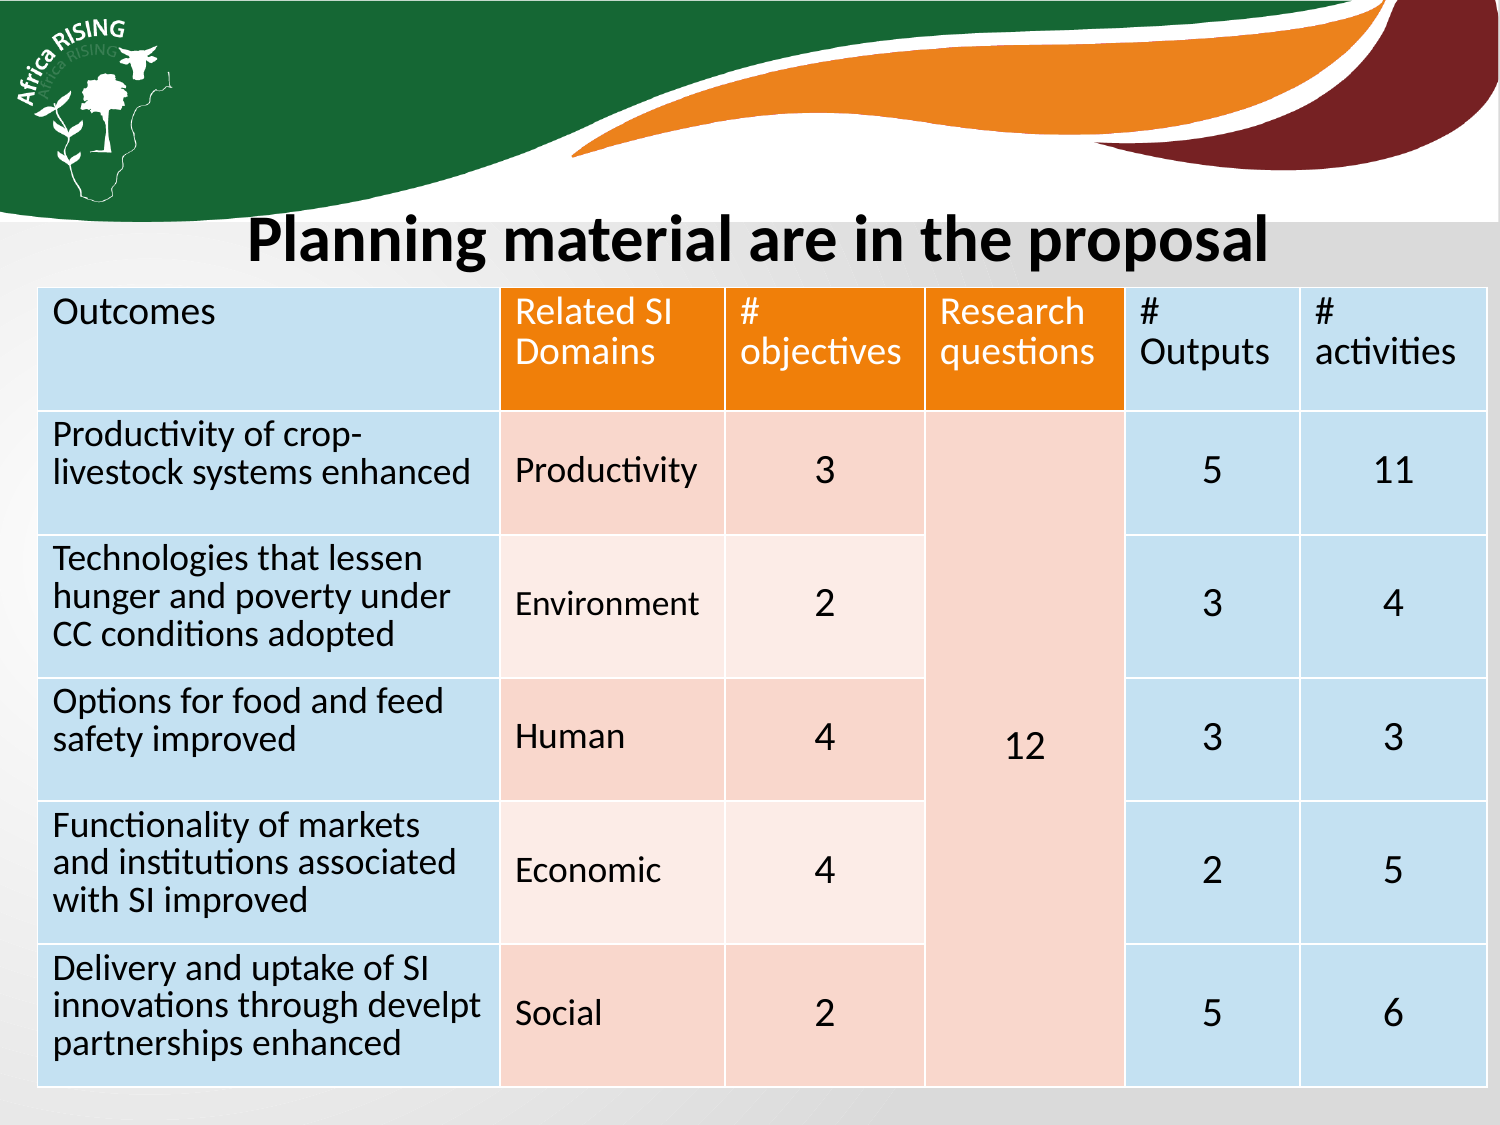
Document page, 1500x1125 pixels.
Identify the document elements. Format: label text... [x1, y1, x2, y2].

list Planning material are in the proposal [0, 187, 1500, 288]
table_cell 2 [726, 945, 924, 1086]
table_cell Social [501, 945, 724, 1086]
table_cell 4 [1301, 536, 1486, 677]
table_cell 11 [1301, 412, 1486, 534]
table_cell 6 [1301, 945, 1486, 1086]
picture [0, 0, 1499, 187]
table_cell 3 [1126, 536, 1299, 677]
table_header Outcomes [38, 288, 499, 410]
table_cell 5 [1126, 945, 1299, 1086]
table_header Related SI Domains [501, 288, 724, 410]
table_header Research questions [926, 288, 1124, 410]
table_cell Productivity of crop-livestock systems enhanced [38, 412, 499, 534]
table_cell Economic [501, 802, 724, 943]
table_cell 3 [726, 412, 924, 534]
table_cell Human [501, 679, 724, 800]
table_cell 3 [1301, 679, 1486, 800]
table_cell Productivity [501, 412, 724, 534]
table_cell 2 [726, 536, 924, 677]
table_cell 12 [926, 412, 1124, 1086]
table_cell 5 [1301, 802, 1486, 943]
table_cell Options for food and feed safety improved [38, 679, 499, 800]
table_cell 2 [1126, 802, 1299, 943]
table_header # activities [1301, 288, 1486, 410]
table_cell Technologies that lessen hunger and poverty under CC conditions adopted [38, 536, 499, 677]
table_cell Delivery and uptake of SI innovations through develpt partnerships enhanced [38, 945, 499, 1086]
table_header # objectives [726, 288, 924, 410]
table_cell 5 [1126, 412, 1299, 534]
table_cell Environment [501, 536, 724, 677]
table_cell Functionality of markets and institutions associated with SI improved [38, 802, 499, 943]
table_cell 3 [1126, 679, 1299, 800]
table_cell 4 [726, 679, 924, 800]
table_cell 4 [726, 802, 924, 943]
table_header # Outputs [1126, 288, 1299, 410]
